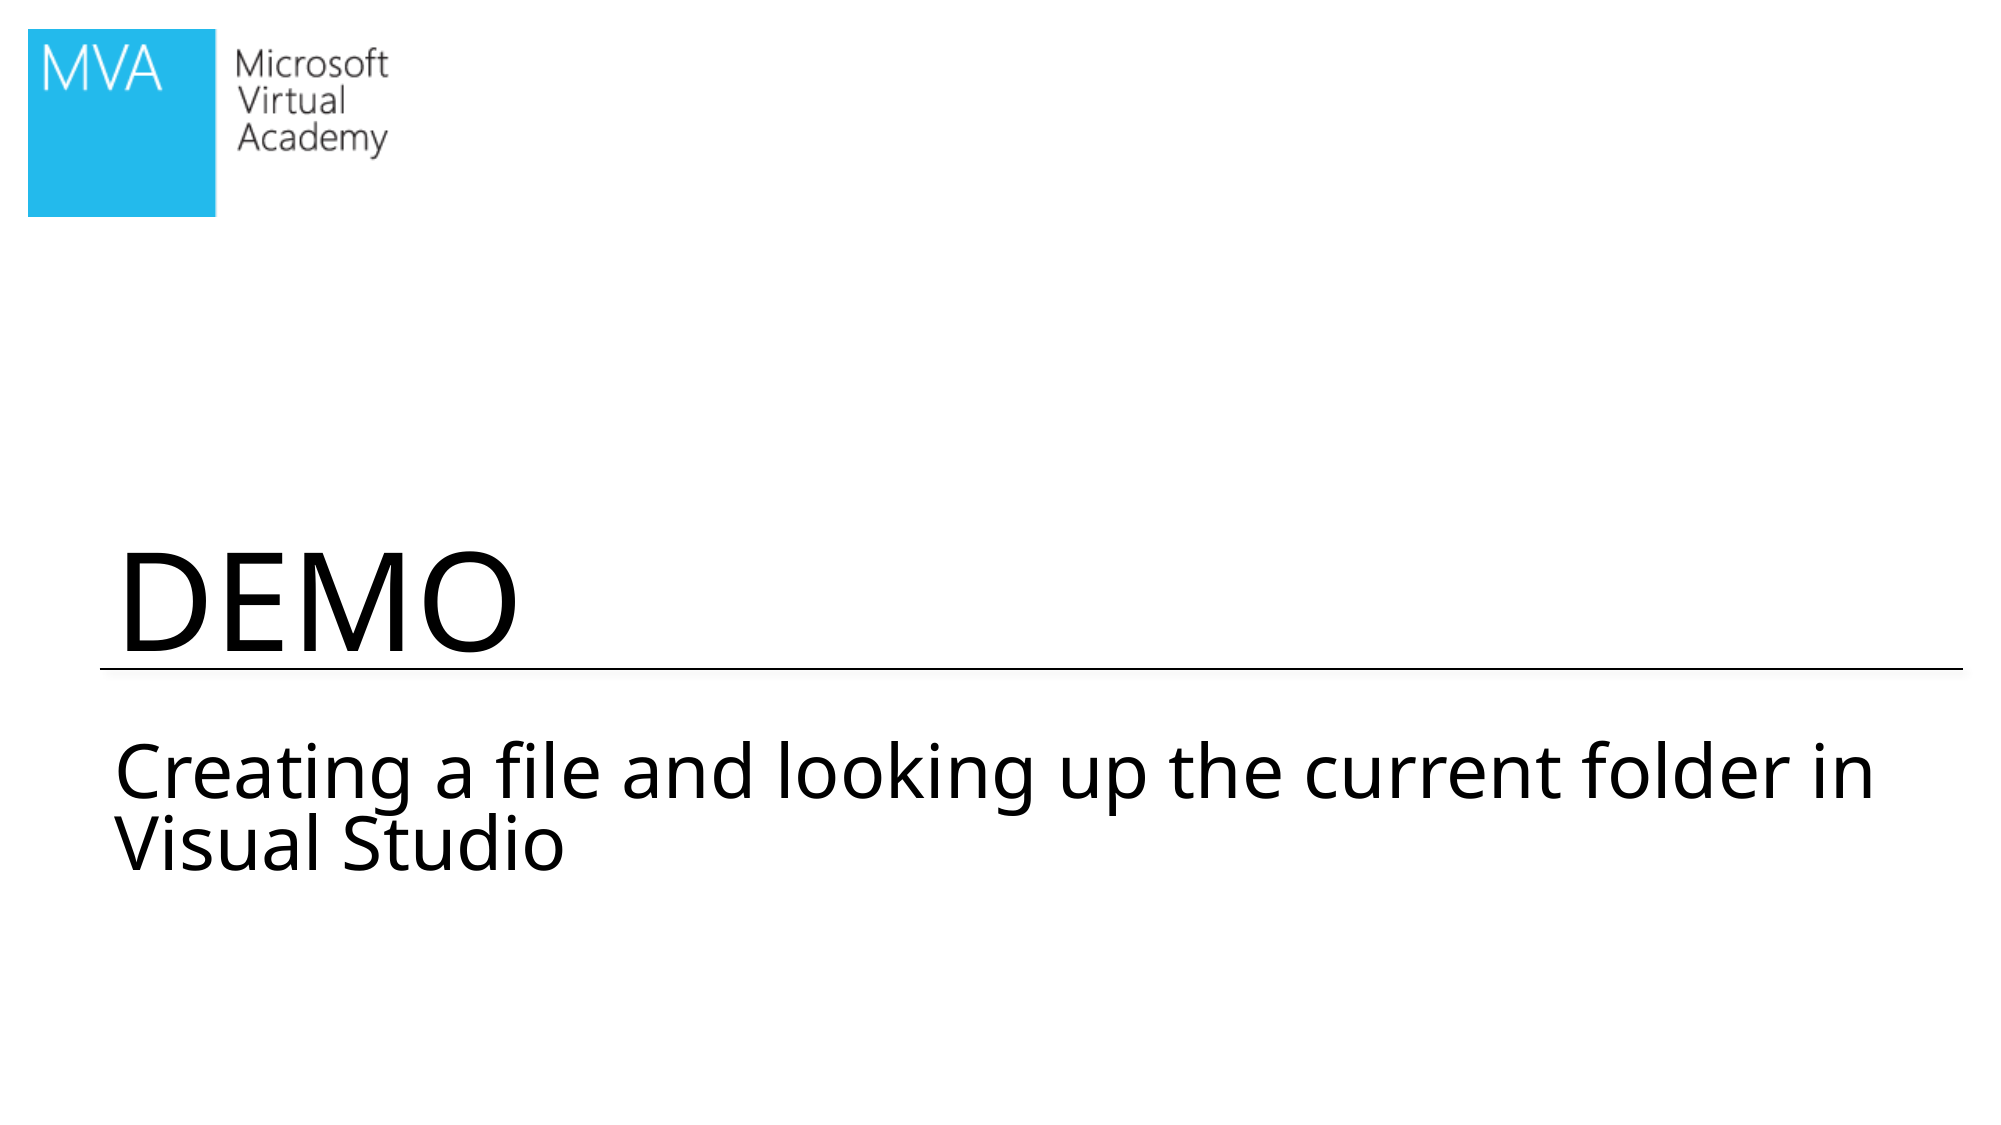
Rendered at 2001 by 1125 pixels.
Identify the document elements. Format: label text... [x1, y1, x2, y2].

picture [28, 29, 497, 217]
title Creating a file and looking up the current folder in Visual Studio [99, 733, 1976, 1009]
